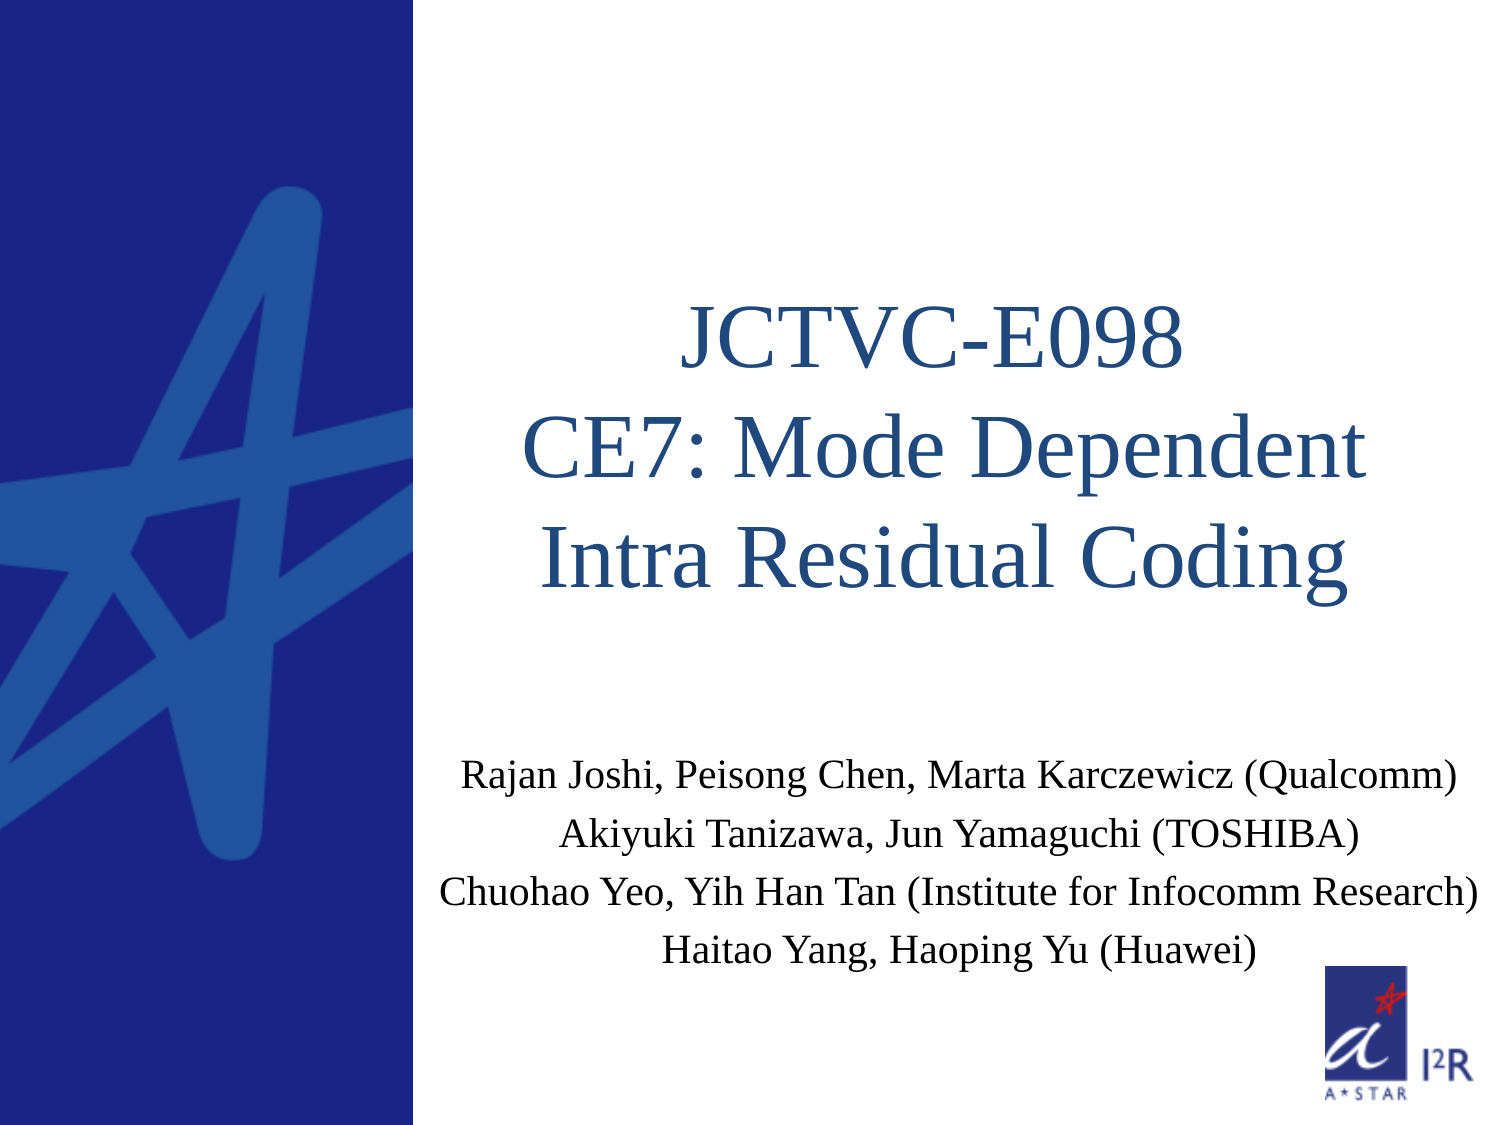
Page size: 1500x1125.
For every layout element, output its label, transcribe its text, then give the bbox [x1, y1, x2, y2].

picture [1325, 1028, 1500, 1125]
subtitle Rajan Joshi, Peisong Chen, Marta Karczewicz (Qualcomm) Akiyuki Tanizawa, Jun Yamaguchi (TOSHIBA) Chuohao Yeo, Yih Han Tan (Institute for Infocomm Research) Haitao Yang, Haoping Yu (Huawei) [418, 739, 1500, 1028]
title JCTVC-E098 CE7: Mode Dependent Intra Residual Coding [418, 212, 1471, 670]
picture [0, 0, 413, 1125]
